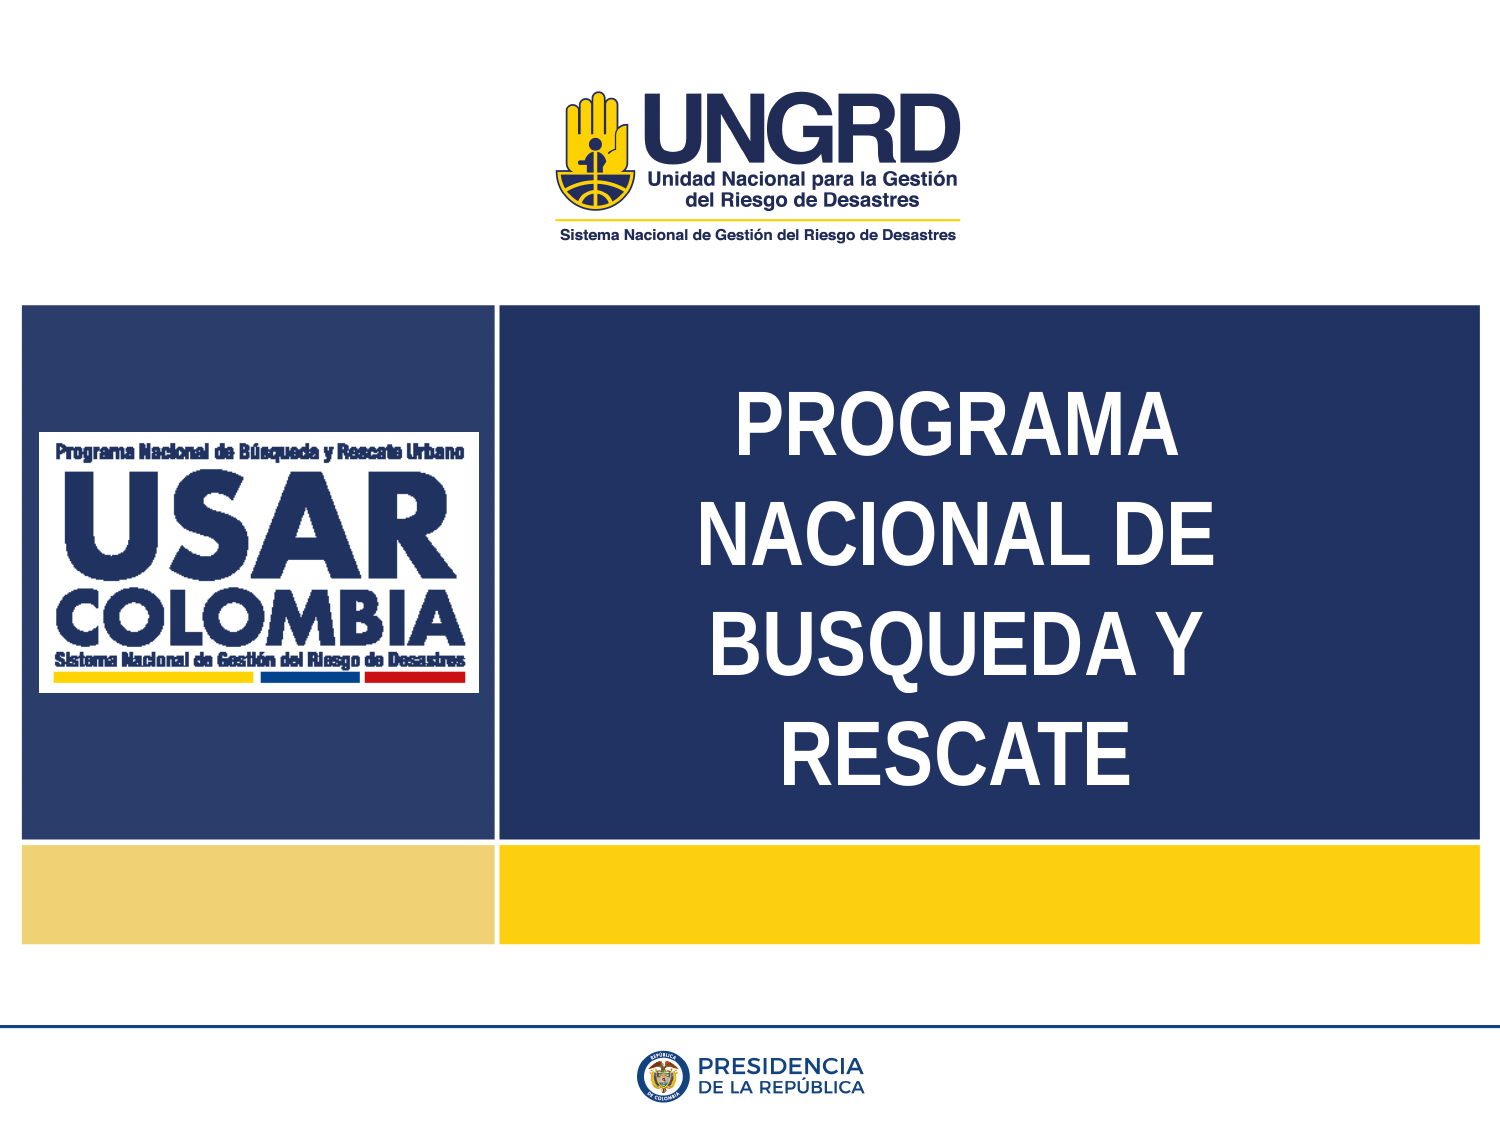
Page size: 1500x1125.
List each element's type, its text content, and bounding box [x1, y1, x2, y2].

picture [0, 0, 1500, 1125]
text_box Programa Nacional de Búsqueda y Rescate Urbano USAR [608, 349, 1423, 799]
text_box PROGRAMA NACIONAL DE BUSQUEDA Y RESCATE [549, 356, 1364, 811]
